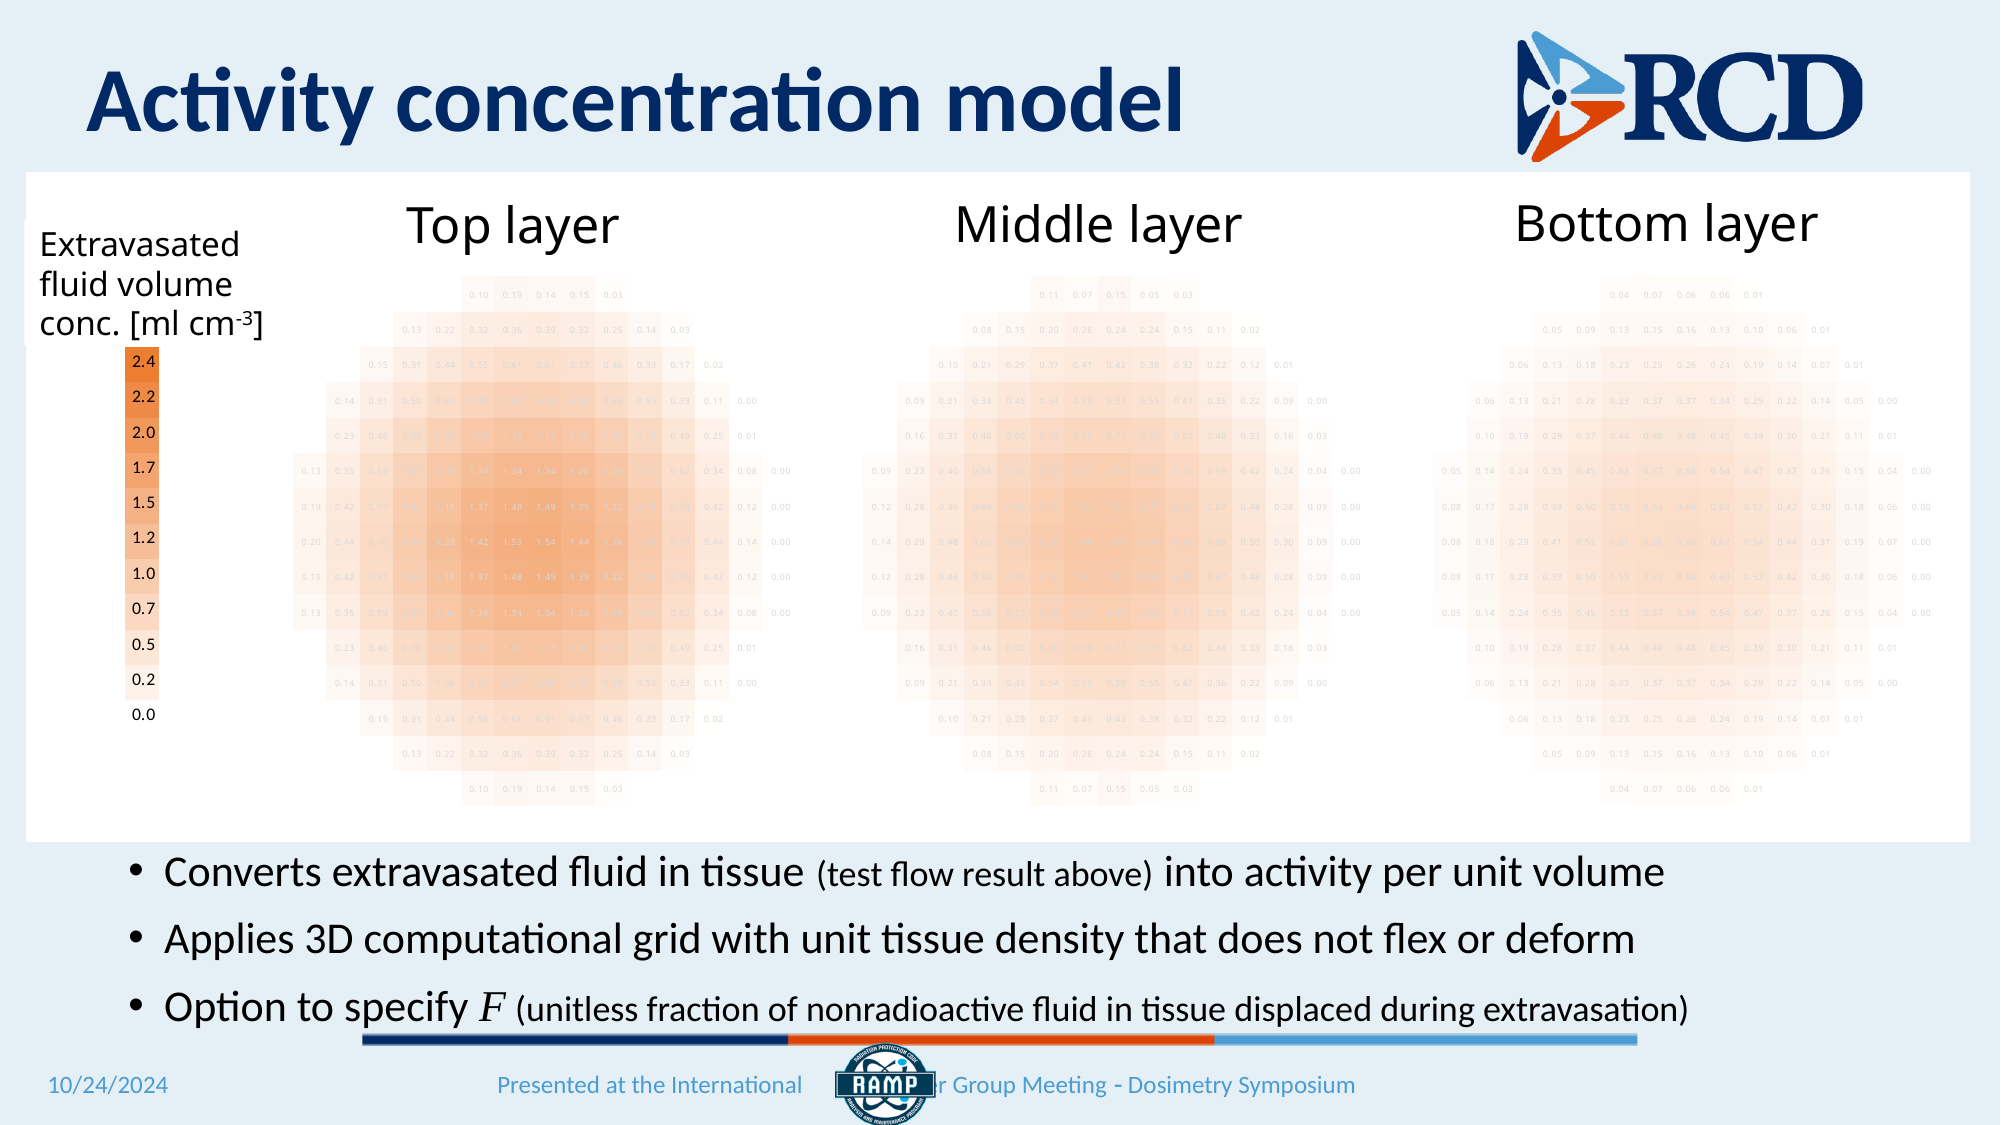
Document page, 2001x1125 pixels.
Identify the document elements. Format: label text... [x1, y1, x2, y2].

text_box Activity concentration model [71, 45, 1447, 170]
text_box [84, 1054, 1885, 1125]
picture [24, 170, 1974, 845]
picture [877, 1046, 906, 1054]
picture [835, 1039, 936, 1054]
text_box Converts extravasated fluid in tissue (test flow result above) into activity per unit volume Applies 3D computational grid with unit tissue density that does not flex or deform Option to specify F (unitless fraction of nonradioactive fluid in tissue displaced during extravasation) [113, 845, 1914, 1039]
picture [861, 1048, 876, 1054]
